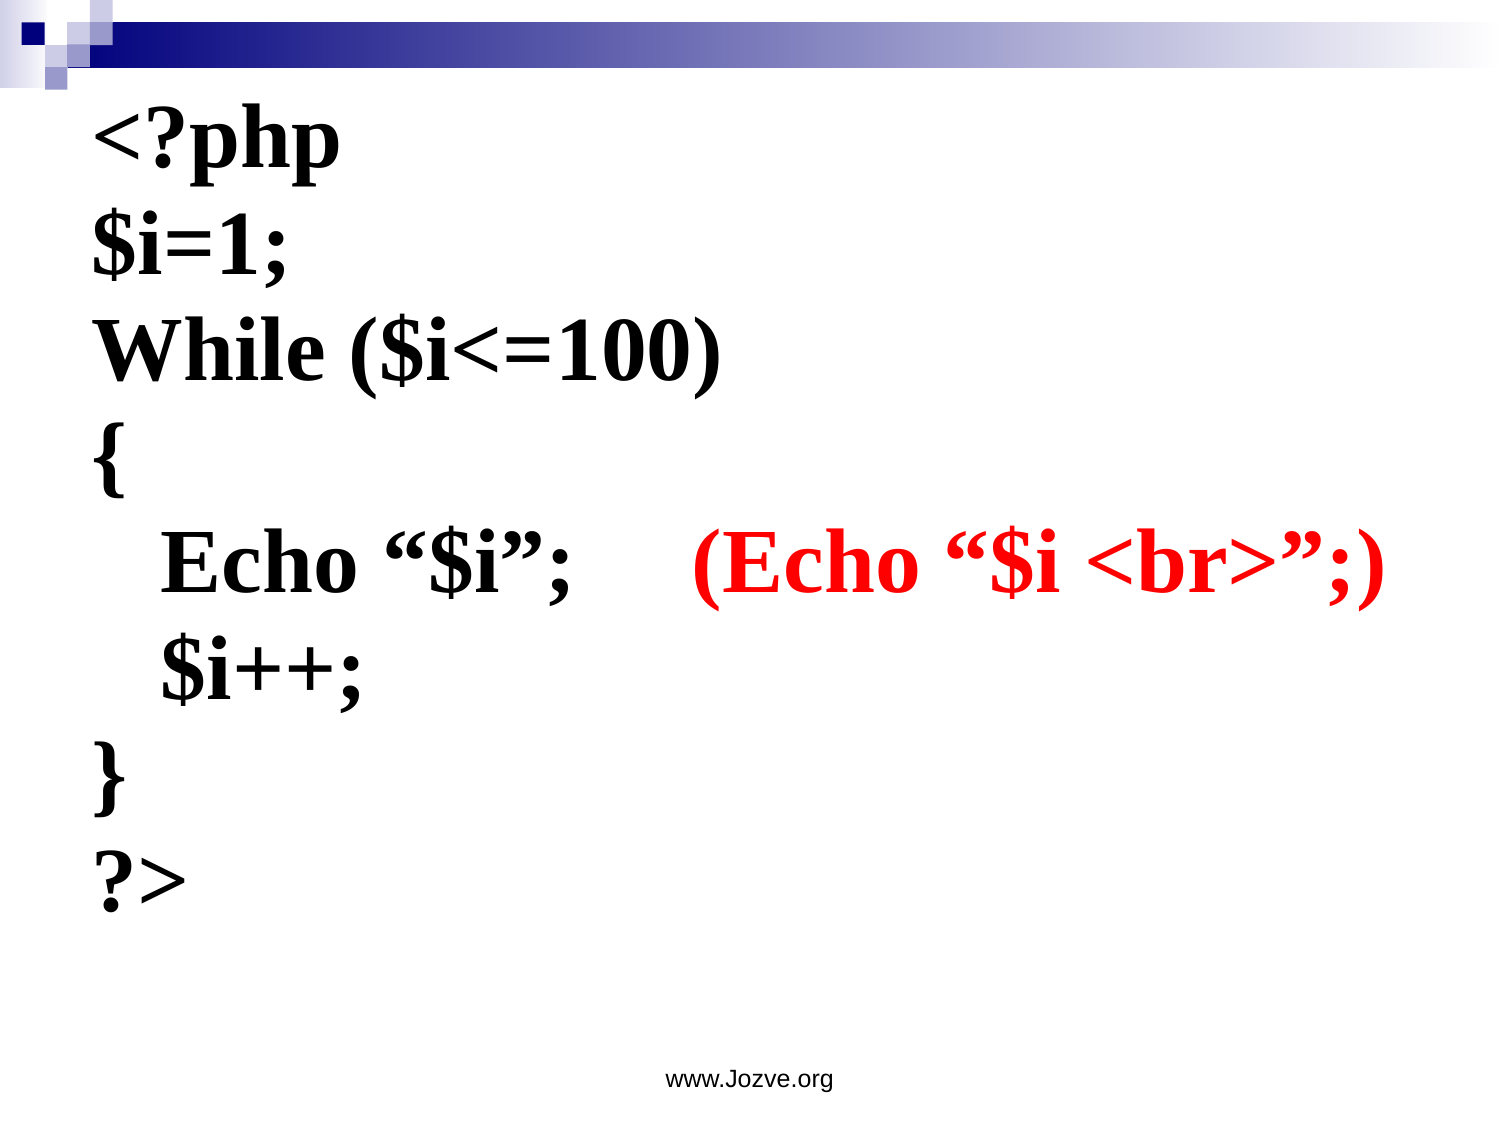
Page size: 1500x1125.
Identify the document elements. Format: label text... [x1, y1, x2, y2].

footer www.Jozve.org [512, 1024, 988, 1101]
text_box [100, 467, 1451, 1047]
list <?php $i=1; While ($i<=100) { Echo “$i”; (Echo “$i <br>”;) $i++; } ?> [76, 89, 1424, 1095]
